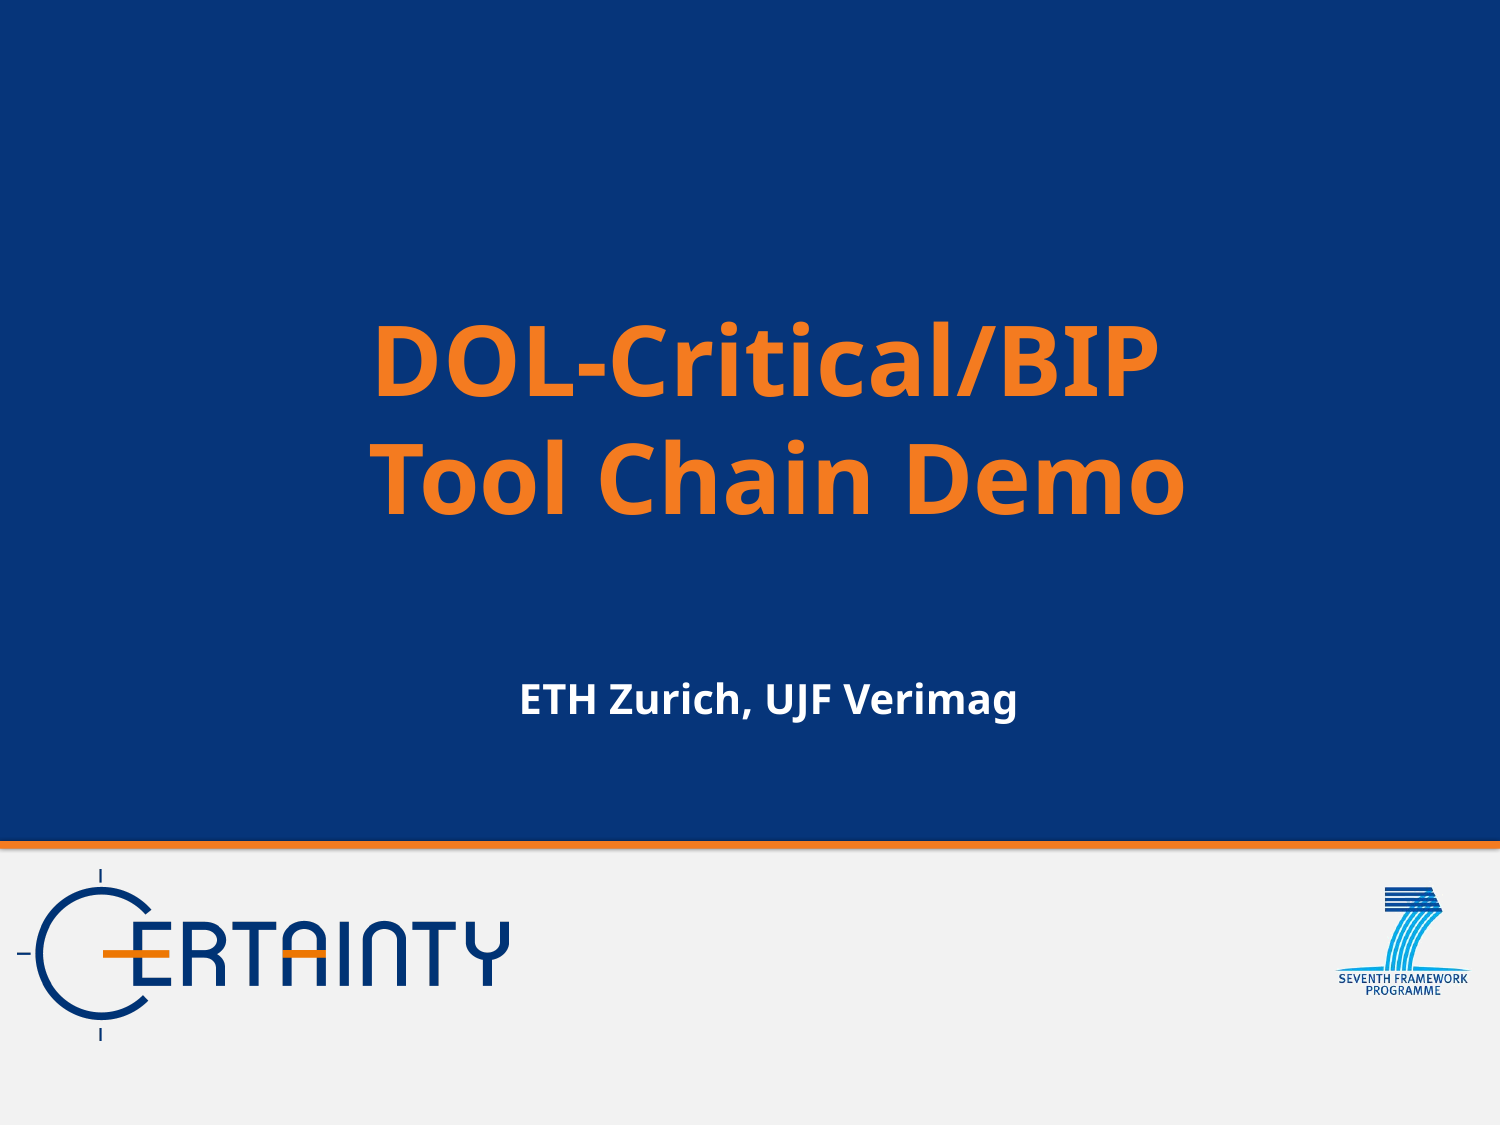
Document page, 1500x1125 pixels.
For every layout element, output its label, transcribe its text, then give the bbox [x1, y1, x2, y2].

subtitle ETH Zurich, UJF Verimag [100, 527, 1426, 774]
picture [1328, 881, 1477, 1001]
title DOL-Critical/BIP Tool Chain Demo [100, 278, 1426, 527]
picture [17, 869, 509, 1041]
